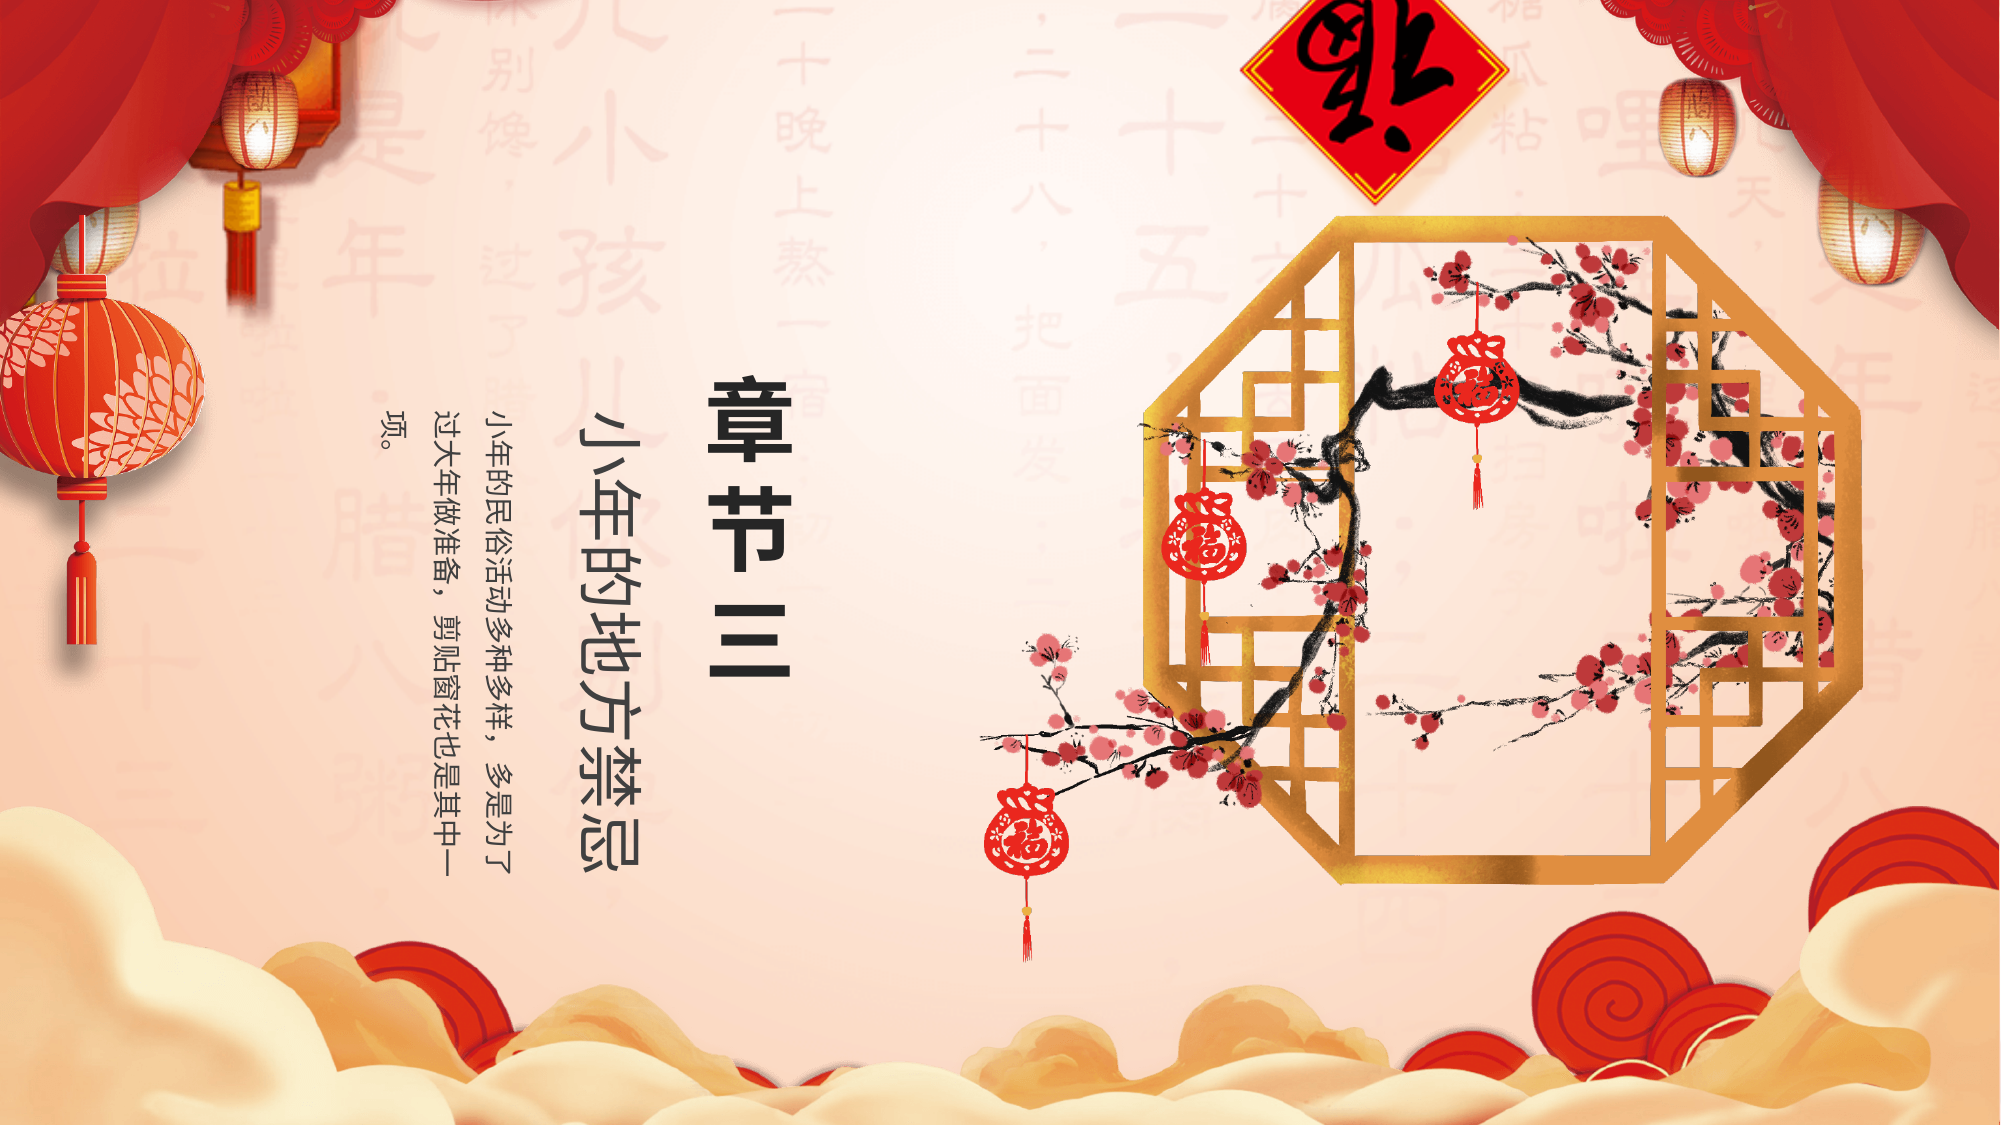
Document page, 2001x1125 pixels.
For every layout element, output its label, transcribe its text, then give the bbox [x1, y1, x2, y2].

text_box 章节三 [690, 355, 800, 701]
text_box 小年的地方禁忌 [548, 395, 660, 894]
picture [0, 0, 2001, 1125]
text_box 小年的民俗活动多种多样，多是为了过大年做准备，剪贴窗花也是其中一项。 [353, 395, 543, 894]
